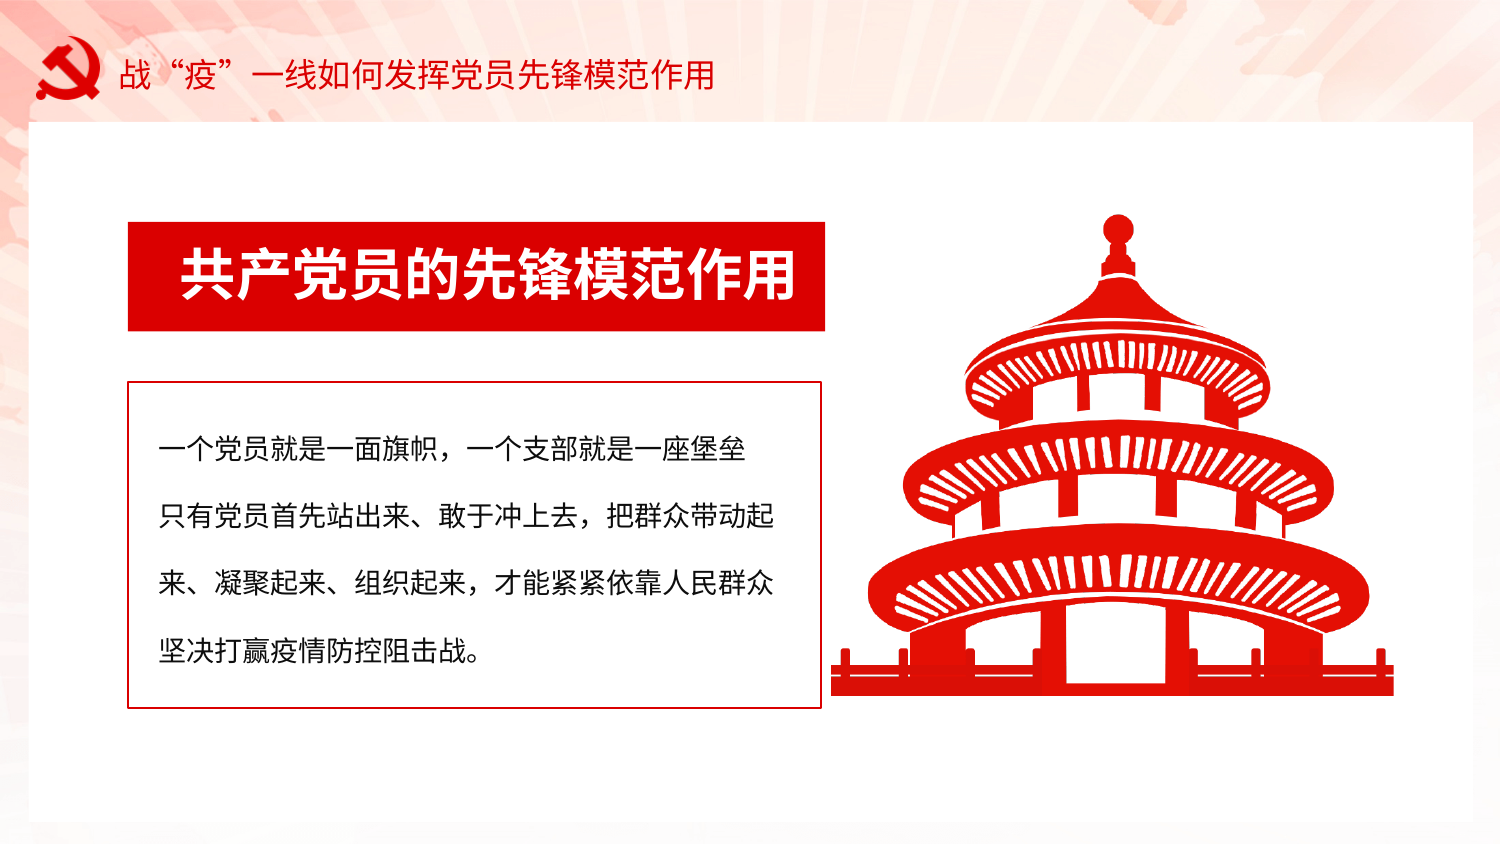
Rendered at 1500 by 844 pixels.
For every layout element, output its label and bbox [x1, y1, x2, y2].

text_box [127, 381, 822, 709]
picture [0, 0, 1500, 844]
text_box [127, 221, 825, 332]
